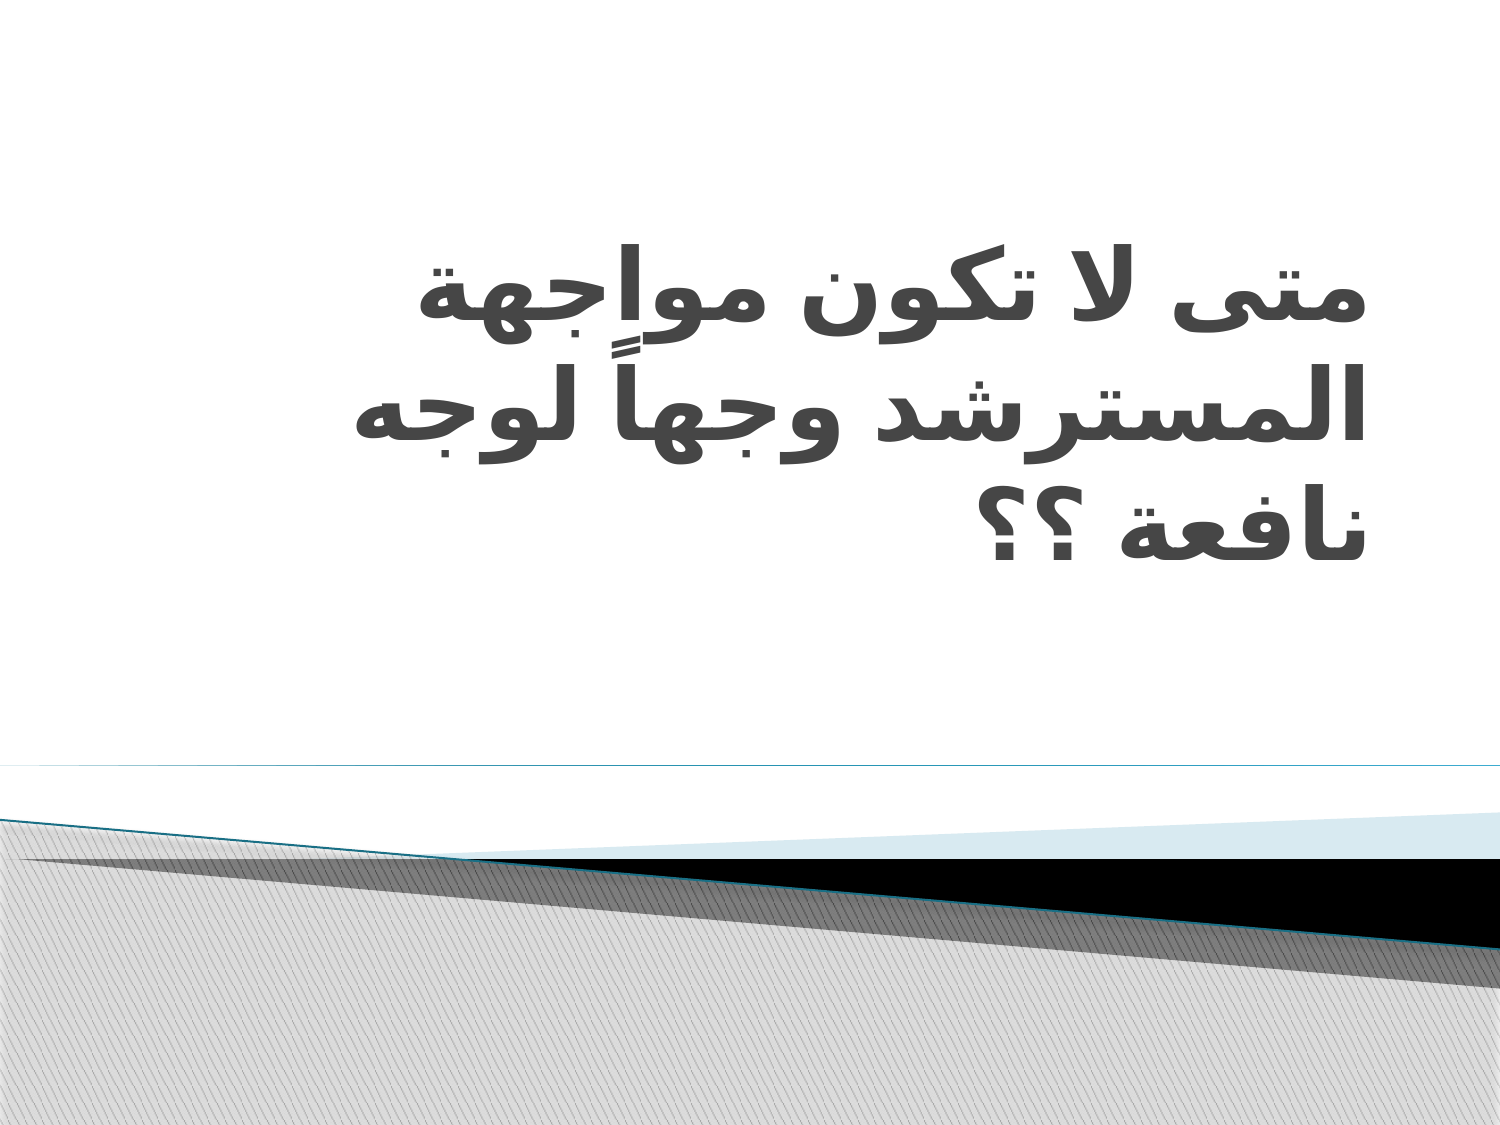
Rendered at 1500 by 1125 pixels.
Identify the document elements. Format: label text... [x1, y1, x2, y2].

title متى لا تكون مواجهة المسترشد وجهاً لوجه نافعة ؟؟ [112, 287, 1388, 588]
picture [5, 859, 1500, 989]
